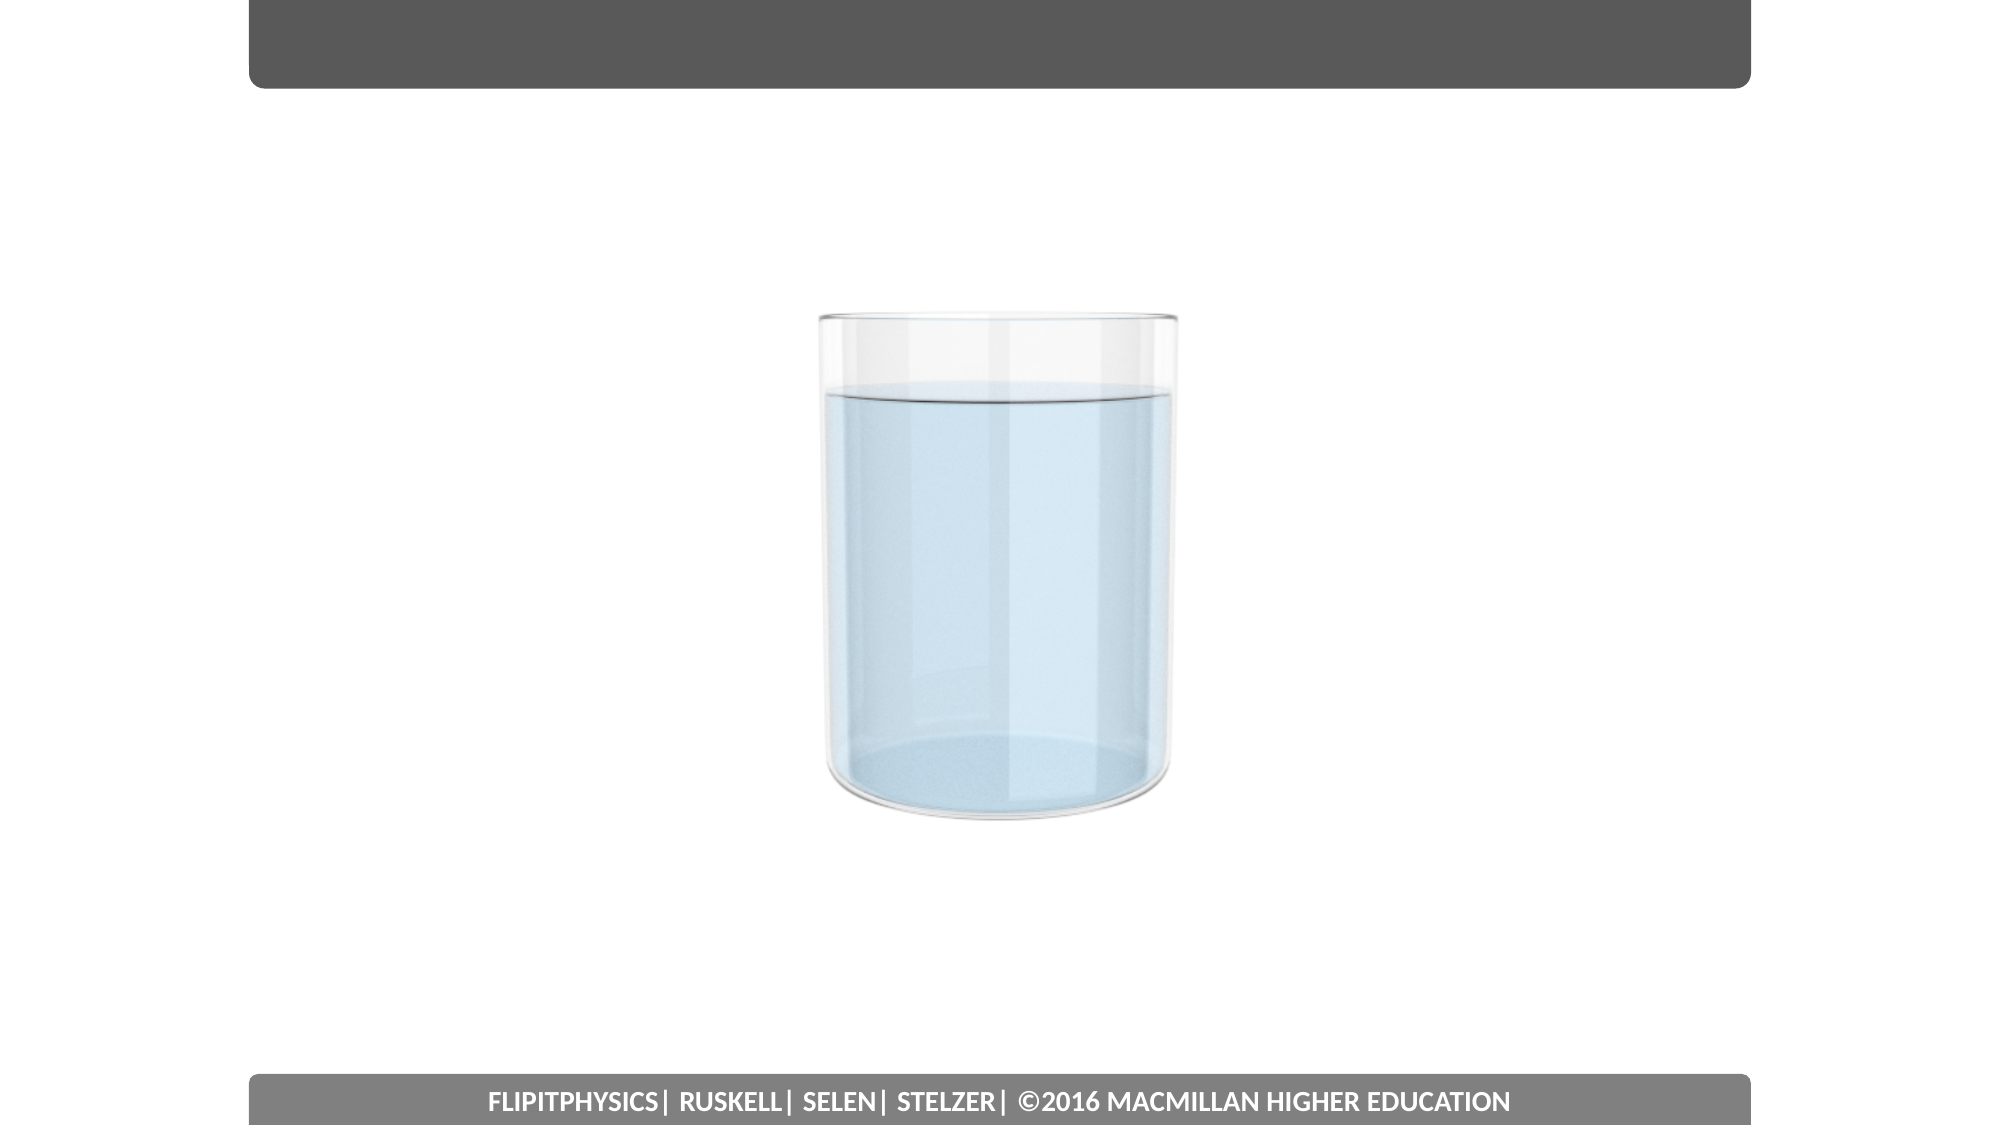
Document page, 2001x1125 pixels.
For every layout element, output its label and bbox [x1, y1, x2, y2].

picture [659, 239, 1340, 920]
text_box [249, 1074, 1750, 1125]
text_box [248, 0, 1752, 89]
